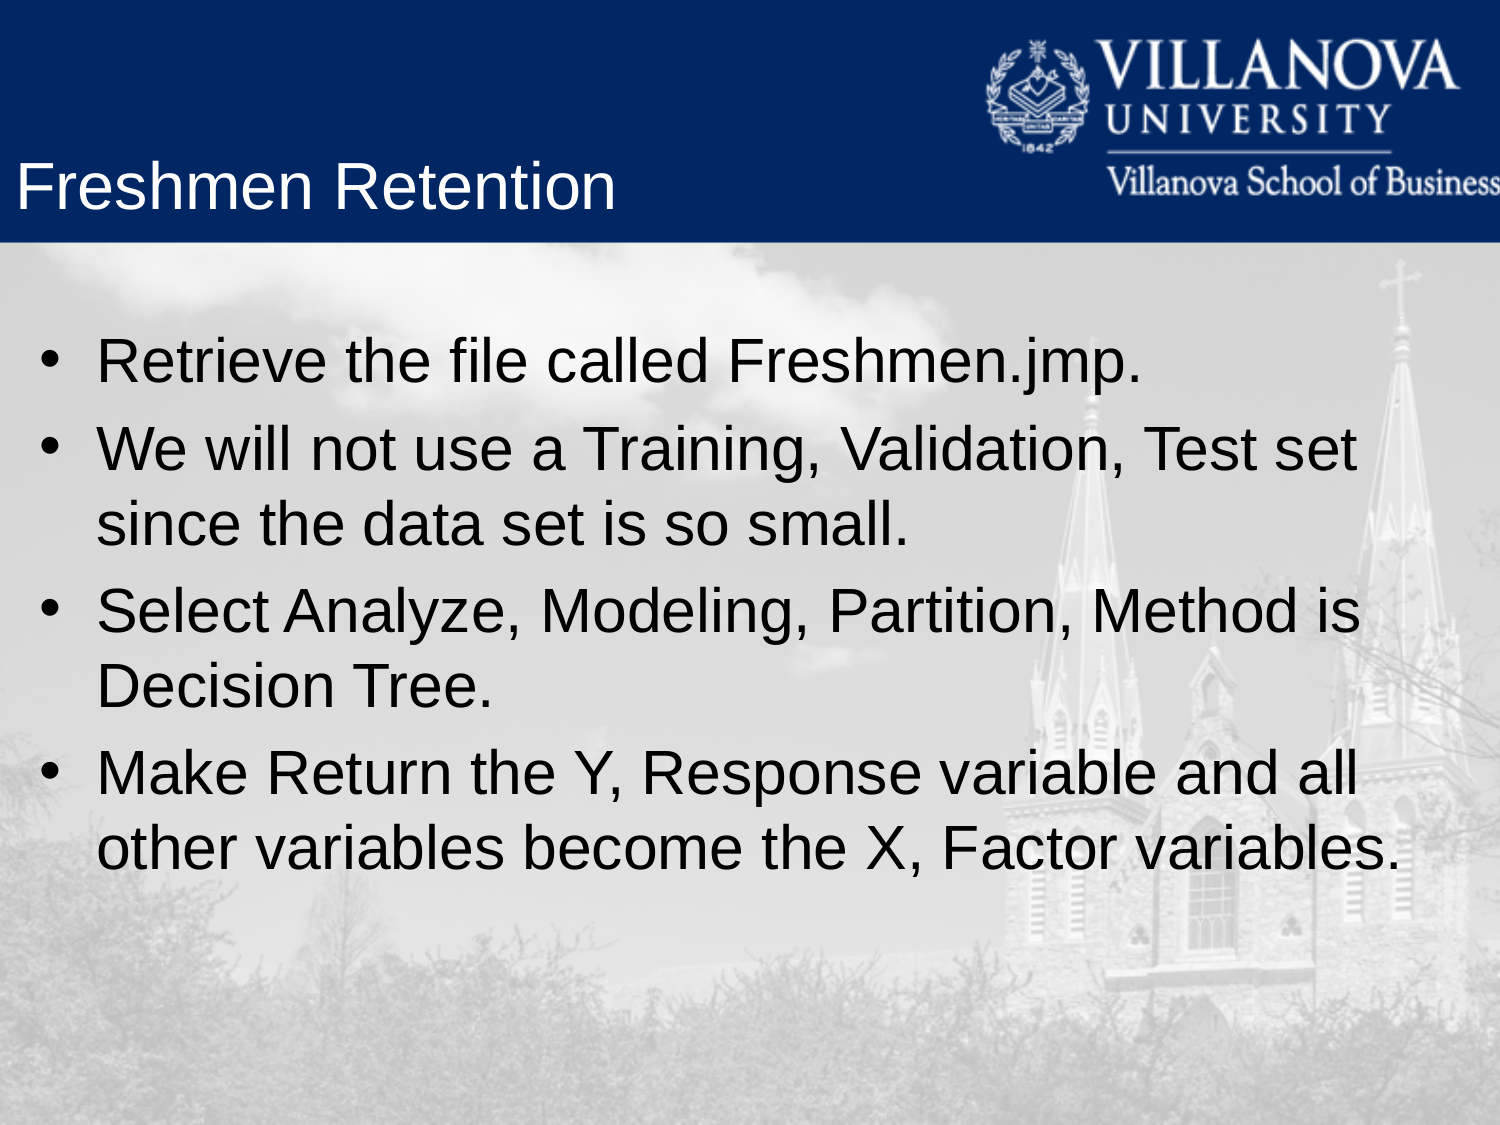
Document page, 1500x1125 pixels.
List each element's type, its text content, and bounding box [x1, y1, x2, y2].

list Retrieve the file called Freshmen.jmp. We will not use a Training, Validation, Test set since the data set is so small. Select Analyze, Modeling, Partition, Method is Decision Tree. Make Return the Y, Response variable and all other variables become the X, Factor variables. [24, 312, 1475, 1050]
text_box Freshmen Retention [0, 50, 1350, 238]
picture [0, 0, 1500, 1125]
